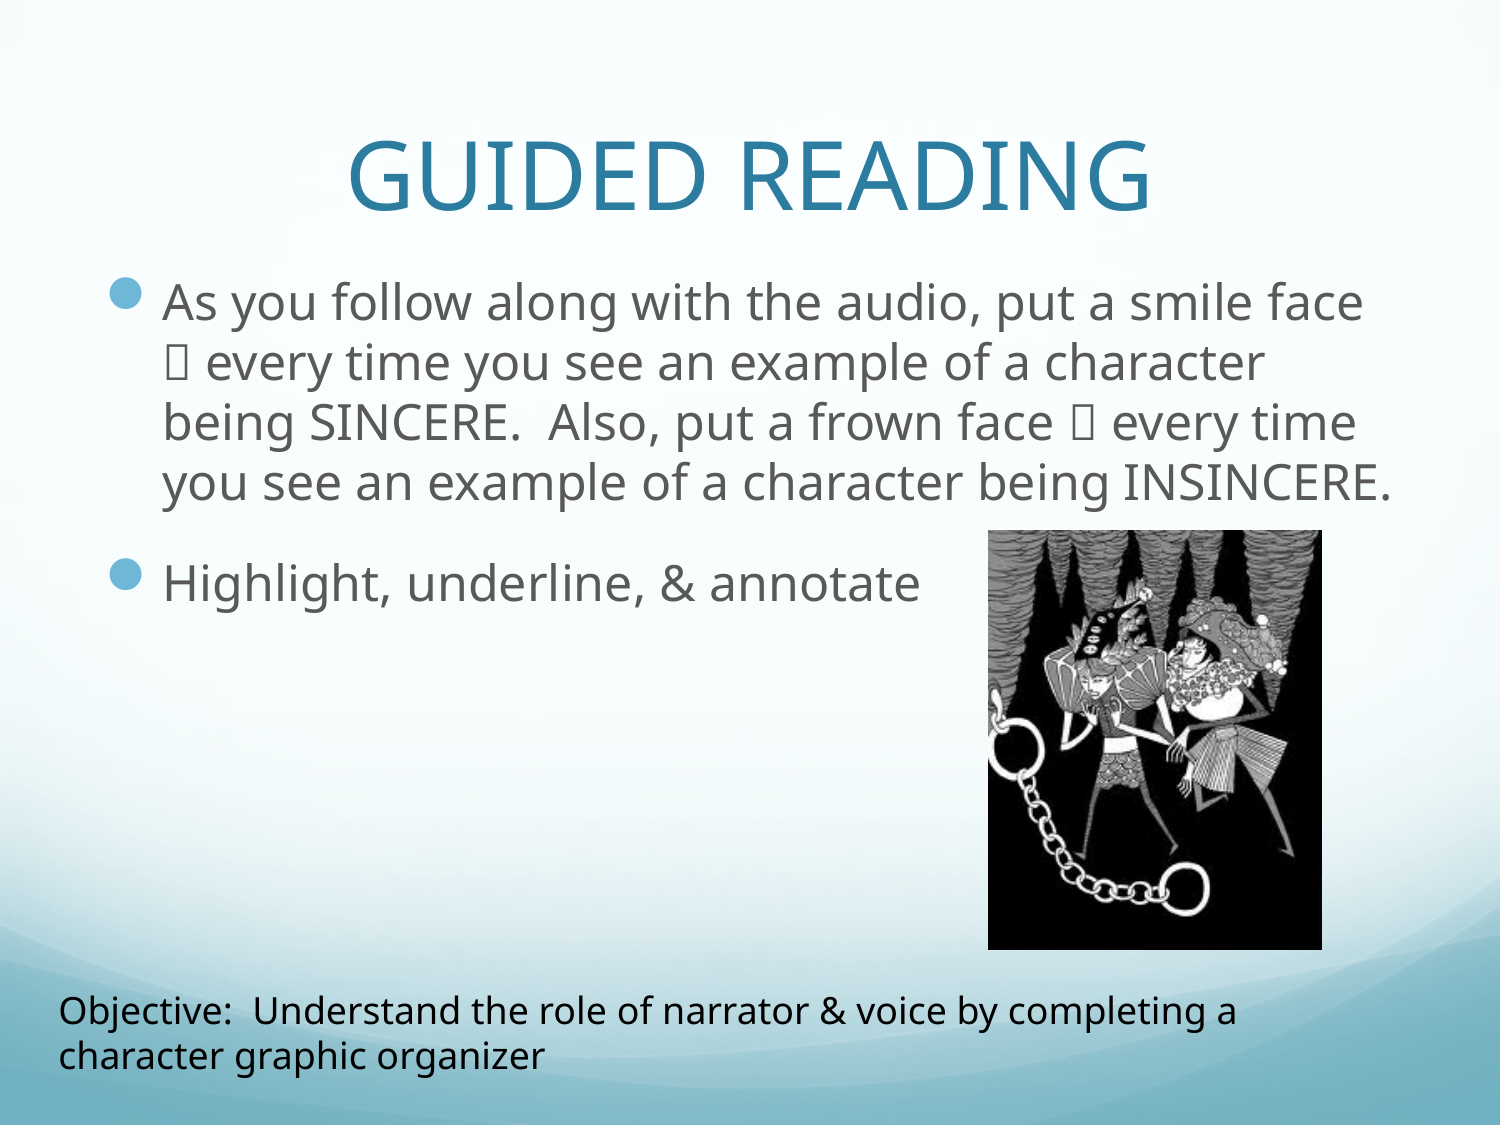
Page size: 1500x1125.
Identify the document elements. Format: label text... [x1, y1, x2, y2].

picture [988, 530, 1323, 951]
list As you follow along with the audio, put a smile face  every time you see an example of a character being SINCERE. Also, put a frown face  every time you see an example of a character being INSINCERE. Highlight, underline, & annotate [90, 262, 1410, 975]
footer Objective: Understand the role of narrator & voice by completing a character graphic organizer [43, 975, 1410, 1090]
title GUIDED READING [90, 17, 1410, 237]
